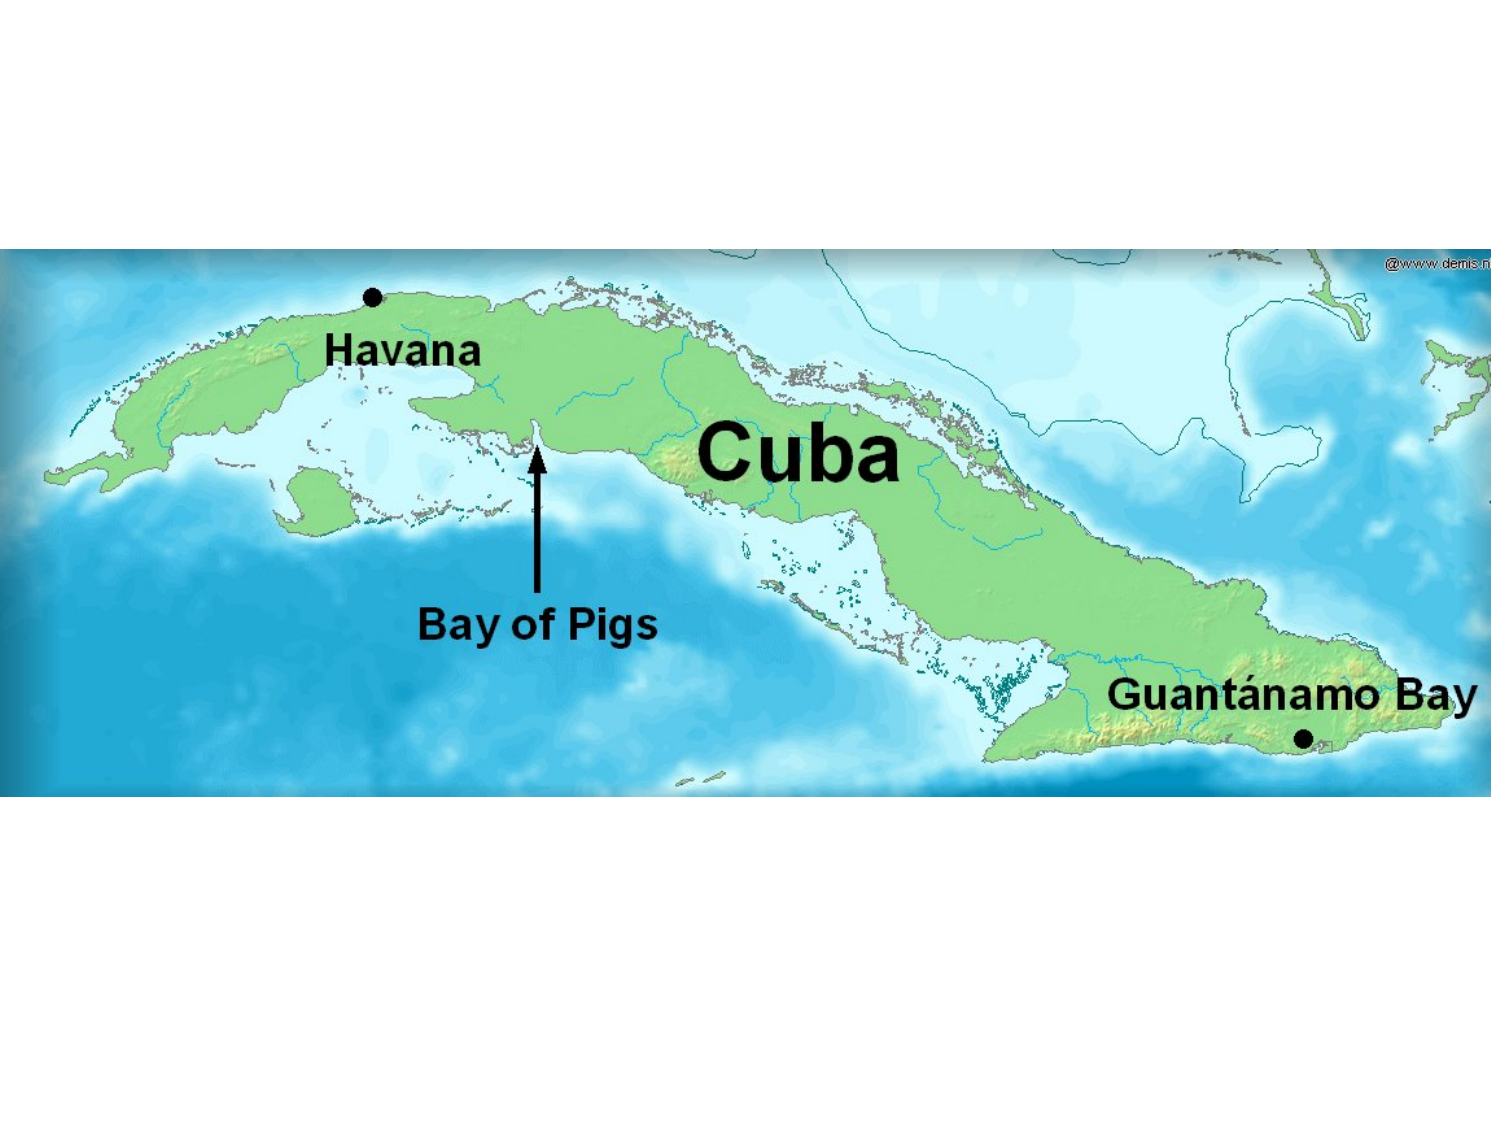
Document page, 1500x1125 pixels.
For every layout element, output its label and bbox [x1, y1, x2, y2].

picture [0, 249, 1491, 798]
